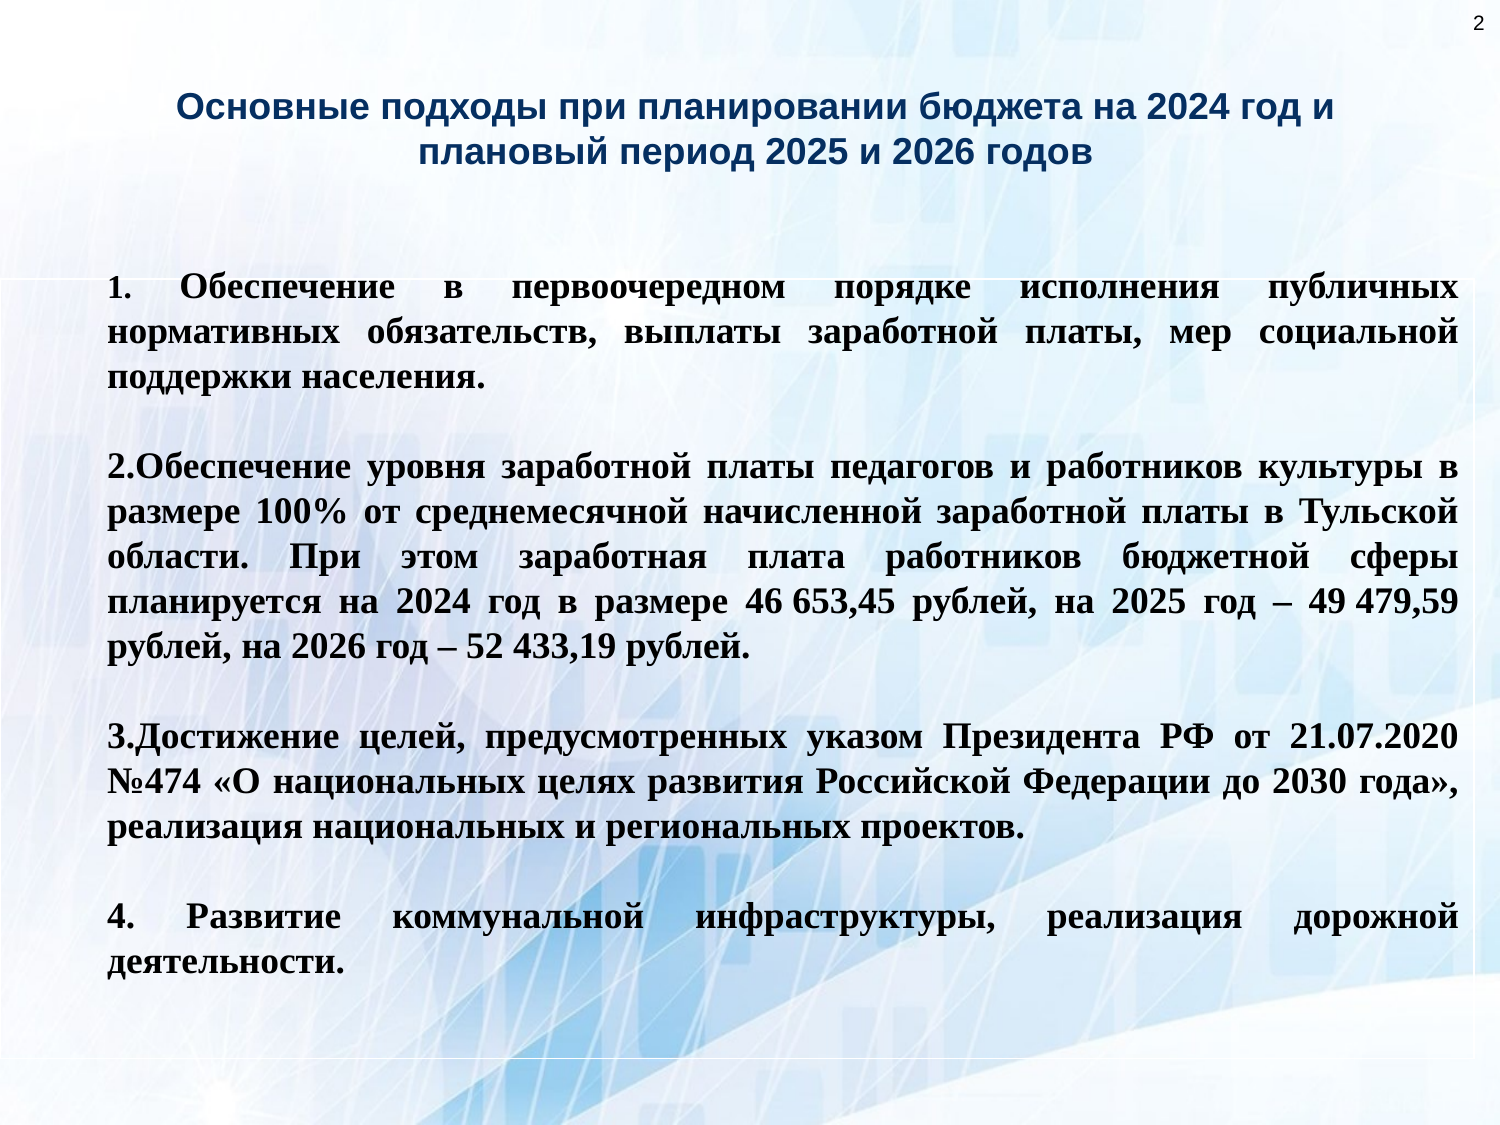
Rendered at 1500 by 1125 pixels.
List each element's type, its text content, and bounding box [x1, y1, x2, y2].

text_box 2 [1458, 2, 1500, 43]
text_box Основные подходы при планировании бюджета на 2024 год и плановый период 2025 и 2026 годов [94, 74, 1417, 180]
text_box 1. Обеспечение в первоочередном порядке исполнения публичных нормативных обязательств, выплаты заработной платы, мер социальной поддержки населения. 2.Обеспечение уровня заработной платы педагогов и работников культуры в размере 100% от среднемесячной начисленной заработной платы в Тульской области. При этом заработная плата работников бюджетной сферы планируется на 2024 год в размере 46 653,45 рублей, на 2025 год – 49 479,59 рублей, на 2026 год – 52 433,19 рублей. 3.Достижение целей, предусмотренных указом Президента РФ от 21.07.2020 №474 «О национальных целях развития Российской Федерации до 2030 года», реализация национальных и региональных проектов. 4. Развитие коммунальной инфраструктуры, реализация дорожной деятельности. [92, 253, 1475, 989]
picture [0, 0, 1500, 1125]
text_box [0, 278, 1475, 1059]
